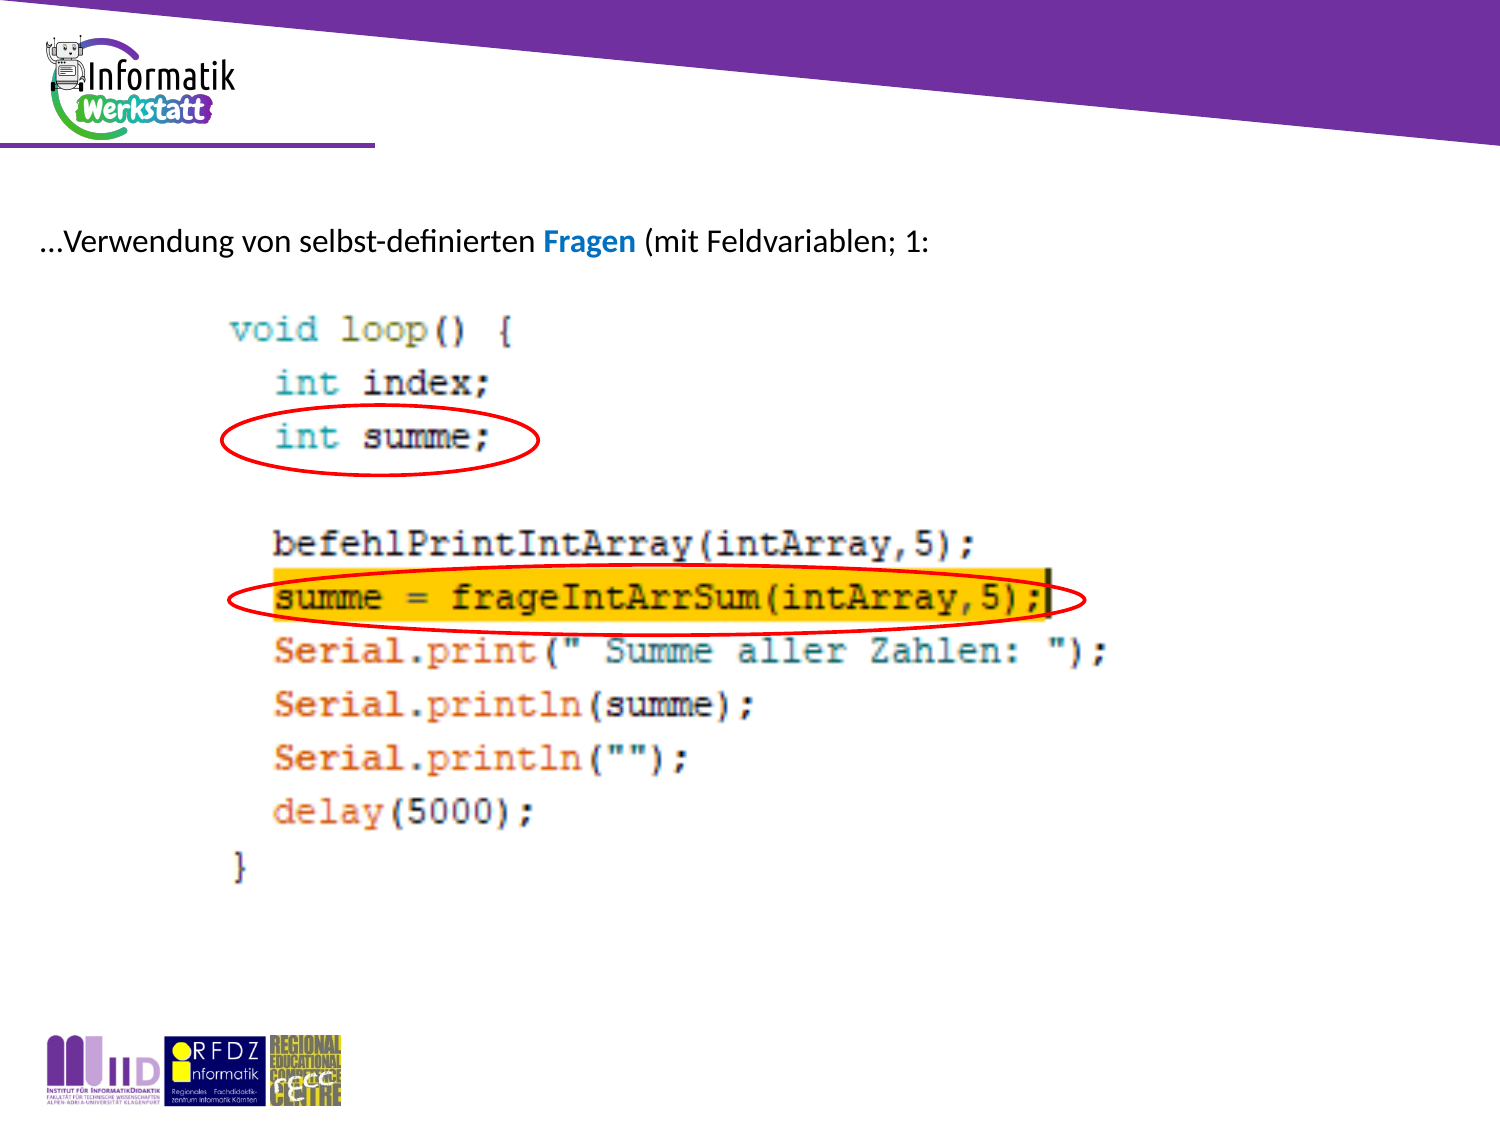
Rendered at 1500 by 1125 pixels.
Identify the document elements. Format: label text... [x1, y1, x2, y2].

picture [221, 298, 1125, 897]
picture [46, 35, 235, 140]
picture [46, 1032, 341, 1113]
text_box …Verwendung von selbst-definierten Fragen (mit Feldvariablen; 1: [25, 211, 1367, 267]
